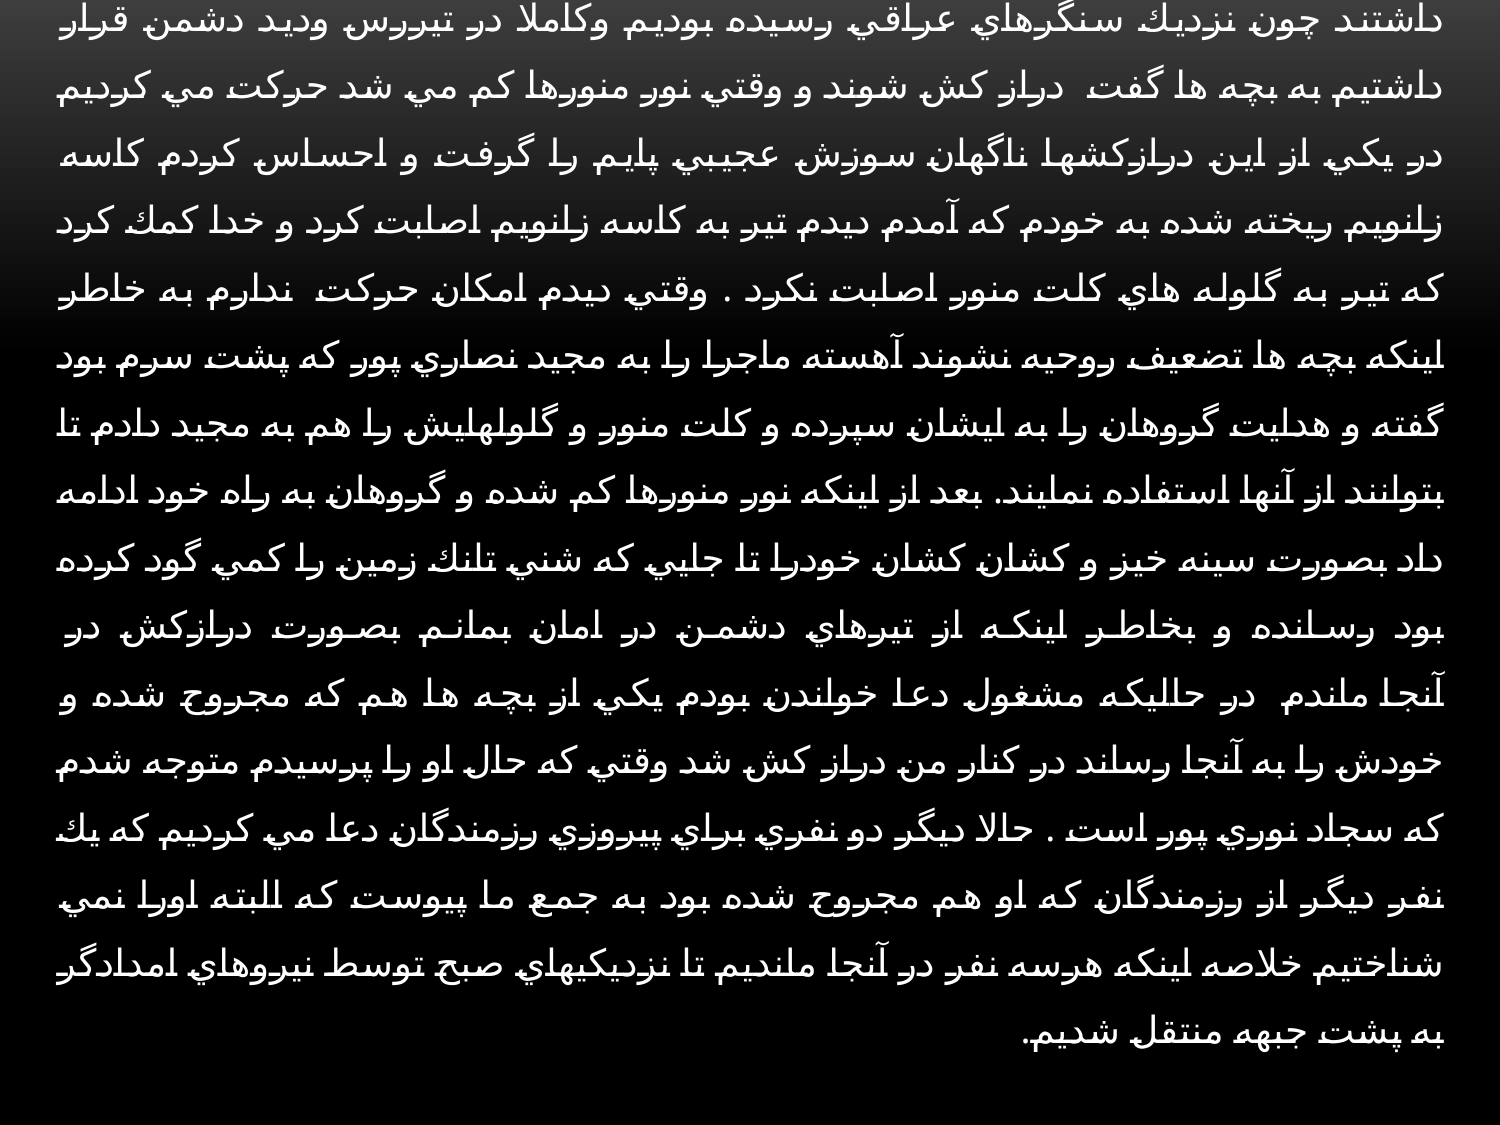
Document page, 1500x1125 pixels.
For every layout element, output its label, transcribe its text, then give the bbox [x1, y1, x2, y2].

list بدليل نوع سنگرهايي كه عراقيها احداث كرده بودند تيرها از سطح زمين ارتفاع كمي داشتند چون نزديك سنگرهاي عراقي رسيده بوديم وكاملا در تيررس وديد دشمن قرار داشتيم به بچه ها گفت دراز كش شوند و وقتي نور منورها كم مي شد حركت مي كرديم در يكي از اين درازكشها ناگهان سوزش عجيبي پايم را گرفت و احساس كردم كاسه زانويم ريخته شده به خودم كه آمدم ديدم تير به كاسه زانويم اصابت كرد و خدا كمك كرد كه تير به گلوله هاي كلت منور اصابت نكرد . وقتي ديدم امكان حركت ندارم به خاطر اينكه بچه ها تضعيف روحيه نشوند آهسته ماجرا را به مجيد نصاري پور كه پشت سرم بود گفته و هدايت گروهان را به ايشان سپرده و كلت منور و گلولهايش را هم به مجيد دادم تا بتوانند از آنها استفاده نمايند. بعد از اينكه نور منورها كم شده و گروهان به راه خود ادامه داد بصورت سينه خيز و كشان كشان خودرا تا جايي كه شني تانك زمين را كمي گود كرده بود رسانده و بخاطر اينكه از تيرهاي دشمن در امان بمانم بصورت درازكش در آنجا ماندم در حاليكه مشغول دعا خواندن بودم يكي از بچه ها هم كه مجروح شده و خودش را به آنجا رساند در كنار من دراز كش شد وقتي كه حال او را پرسيدم متوجه شدم كه سجاد نوري پور است . حالا ديگر دو نفري براي پيروزي رزمندگان دعا مي كرديم كه يك نفر ديگر از رزمندگان كه او هم مجروح شده بود به جمع ما پيوست كه البته اورا نمي شناختيم خلاصه اينكه هرسه نفر در آنجا مانديم تا نزديكيهاي صبح توسط نيروهاي امدادگر به پشت جبهه منتقل شديم. [41, 30, 1459, 1059]
